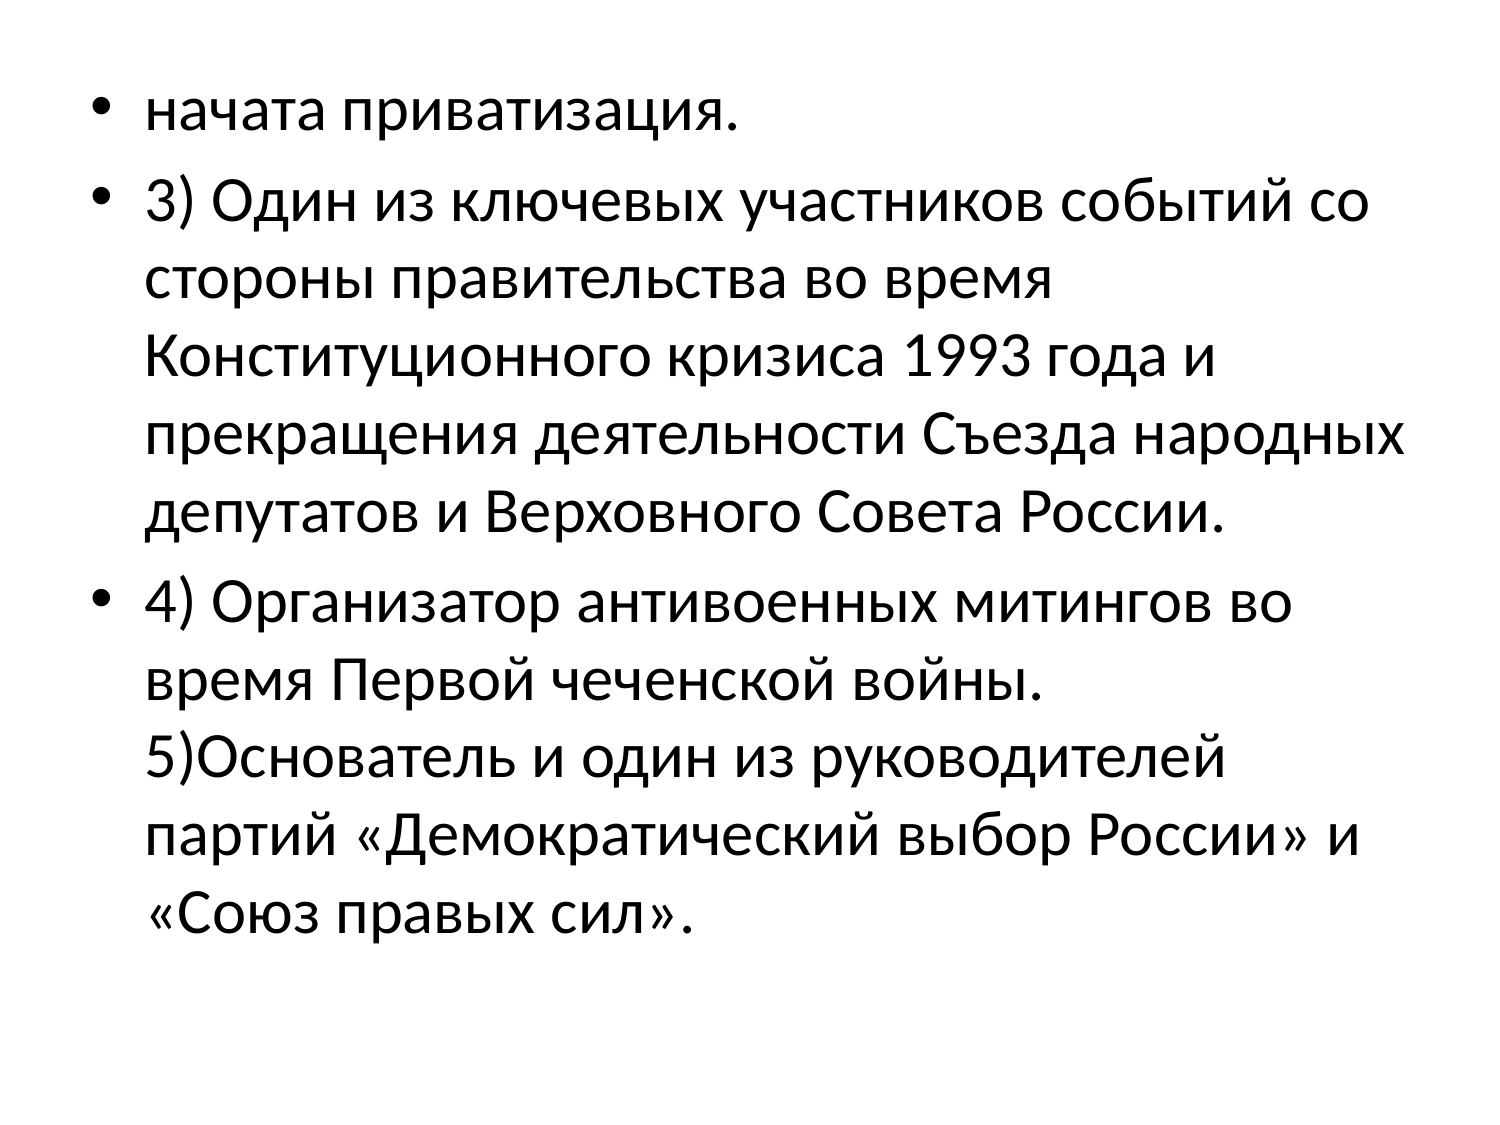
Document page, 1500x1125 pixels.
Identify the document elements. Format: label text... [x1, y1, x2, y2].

list начата приватизация. 3) Один из ключевых участников событий со стороны правительства во время Конституционного кризиса 1993 года и прекращения деятельности Съезда народных депутатов и Верховного Совета России. 4) Организатор антивоенных митингов во время Первой чеченской войны. 5)Основатель и один из руководителей партий «Демократический выбор России» и «Союз правых сил». [75, 58, 1425, 1005]
